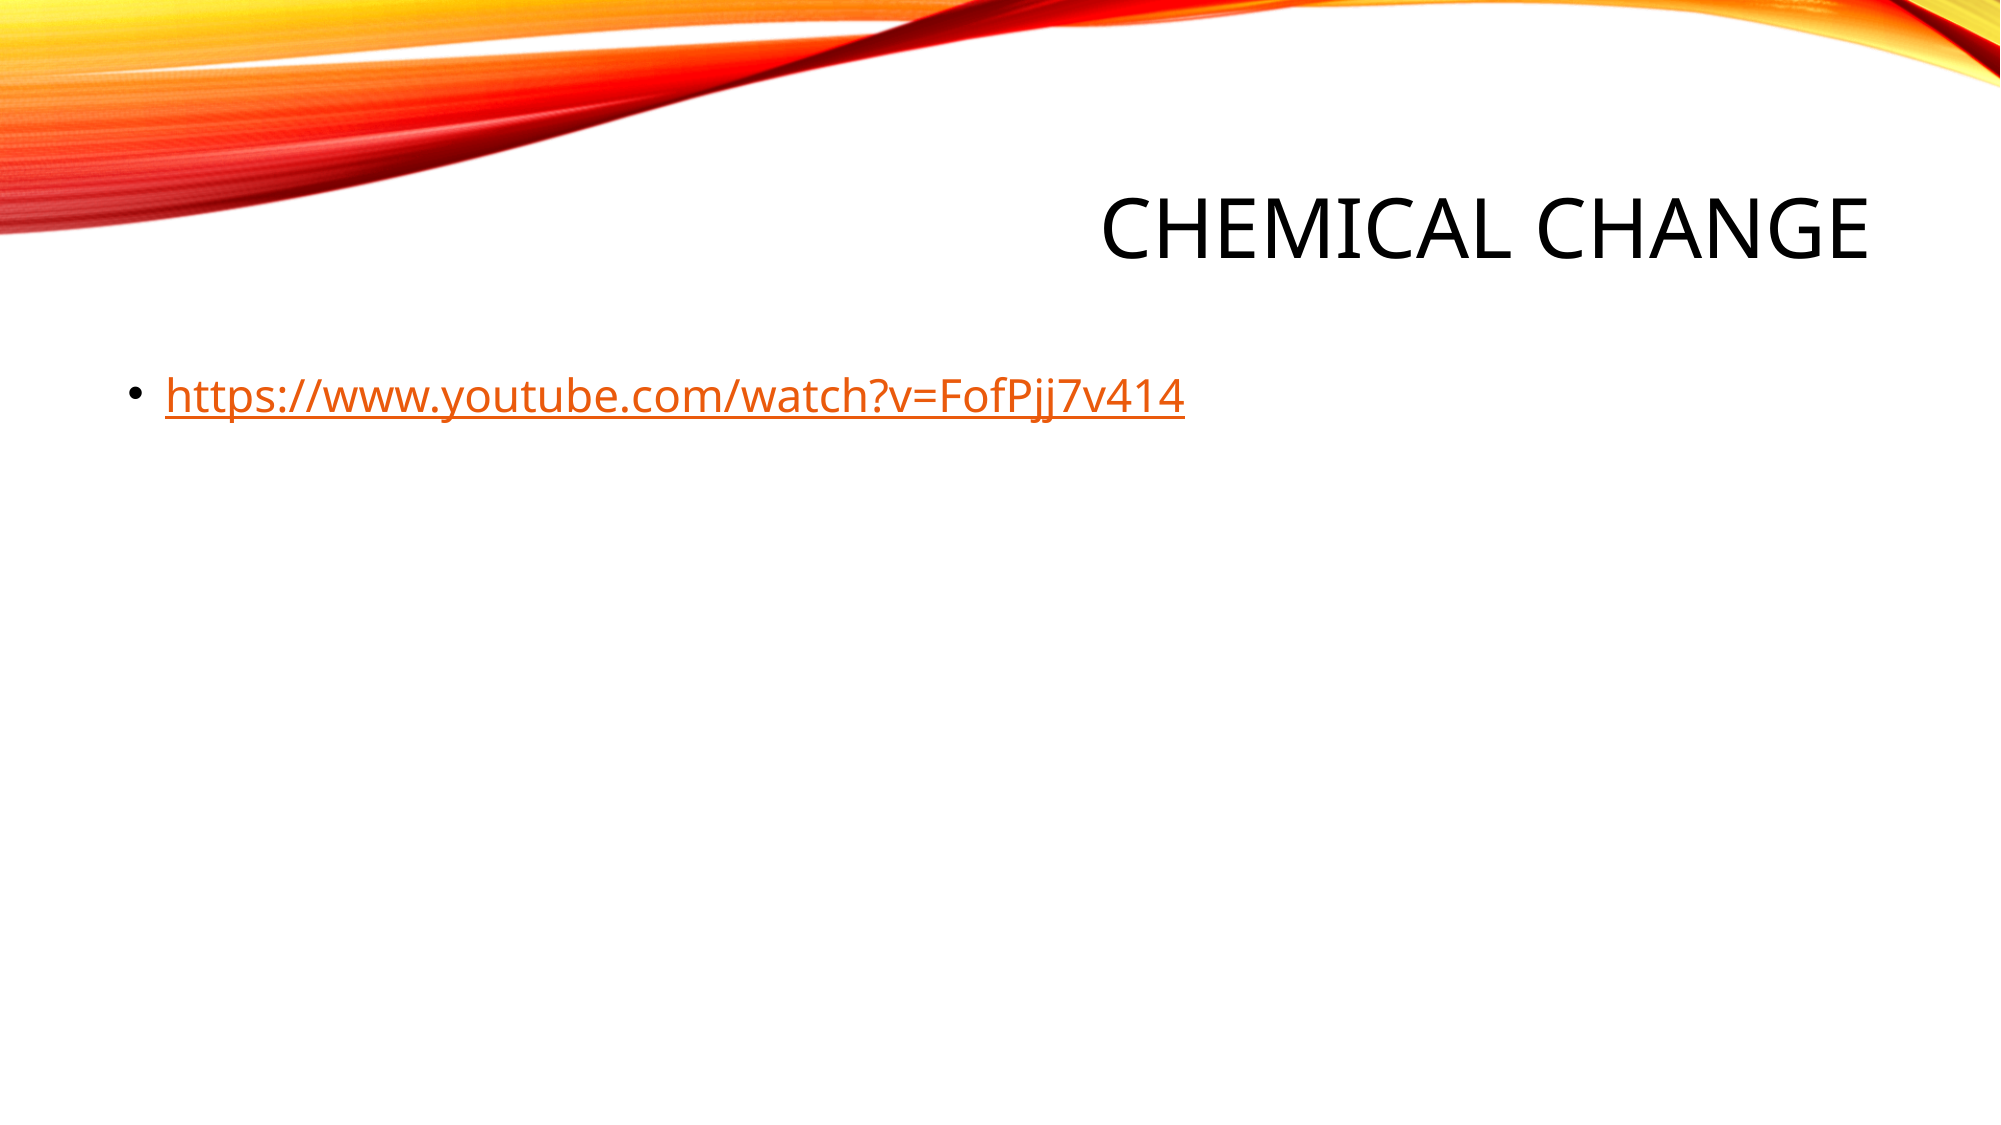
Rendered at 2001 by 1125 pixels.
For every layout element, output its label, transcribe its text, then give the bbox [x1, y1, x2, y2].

list https://www.youtube.com/watch?v=FofPjj7v414 [112, 360, 1888, 1021]
title Chemical Change [474, 125, 1888, 338]
picture [0, 0, 2000, 237]
